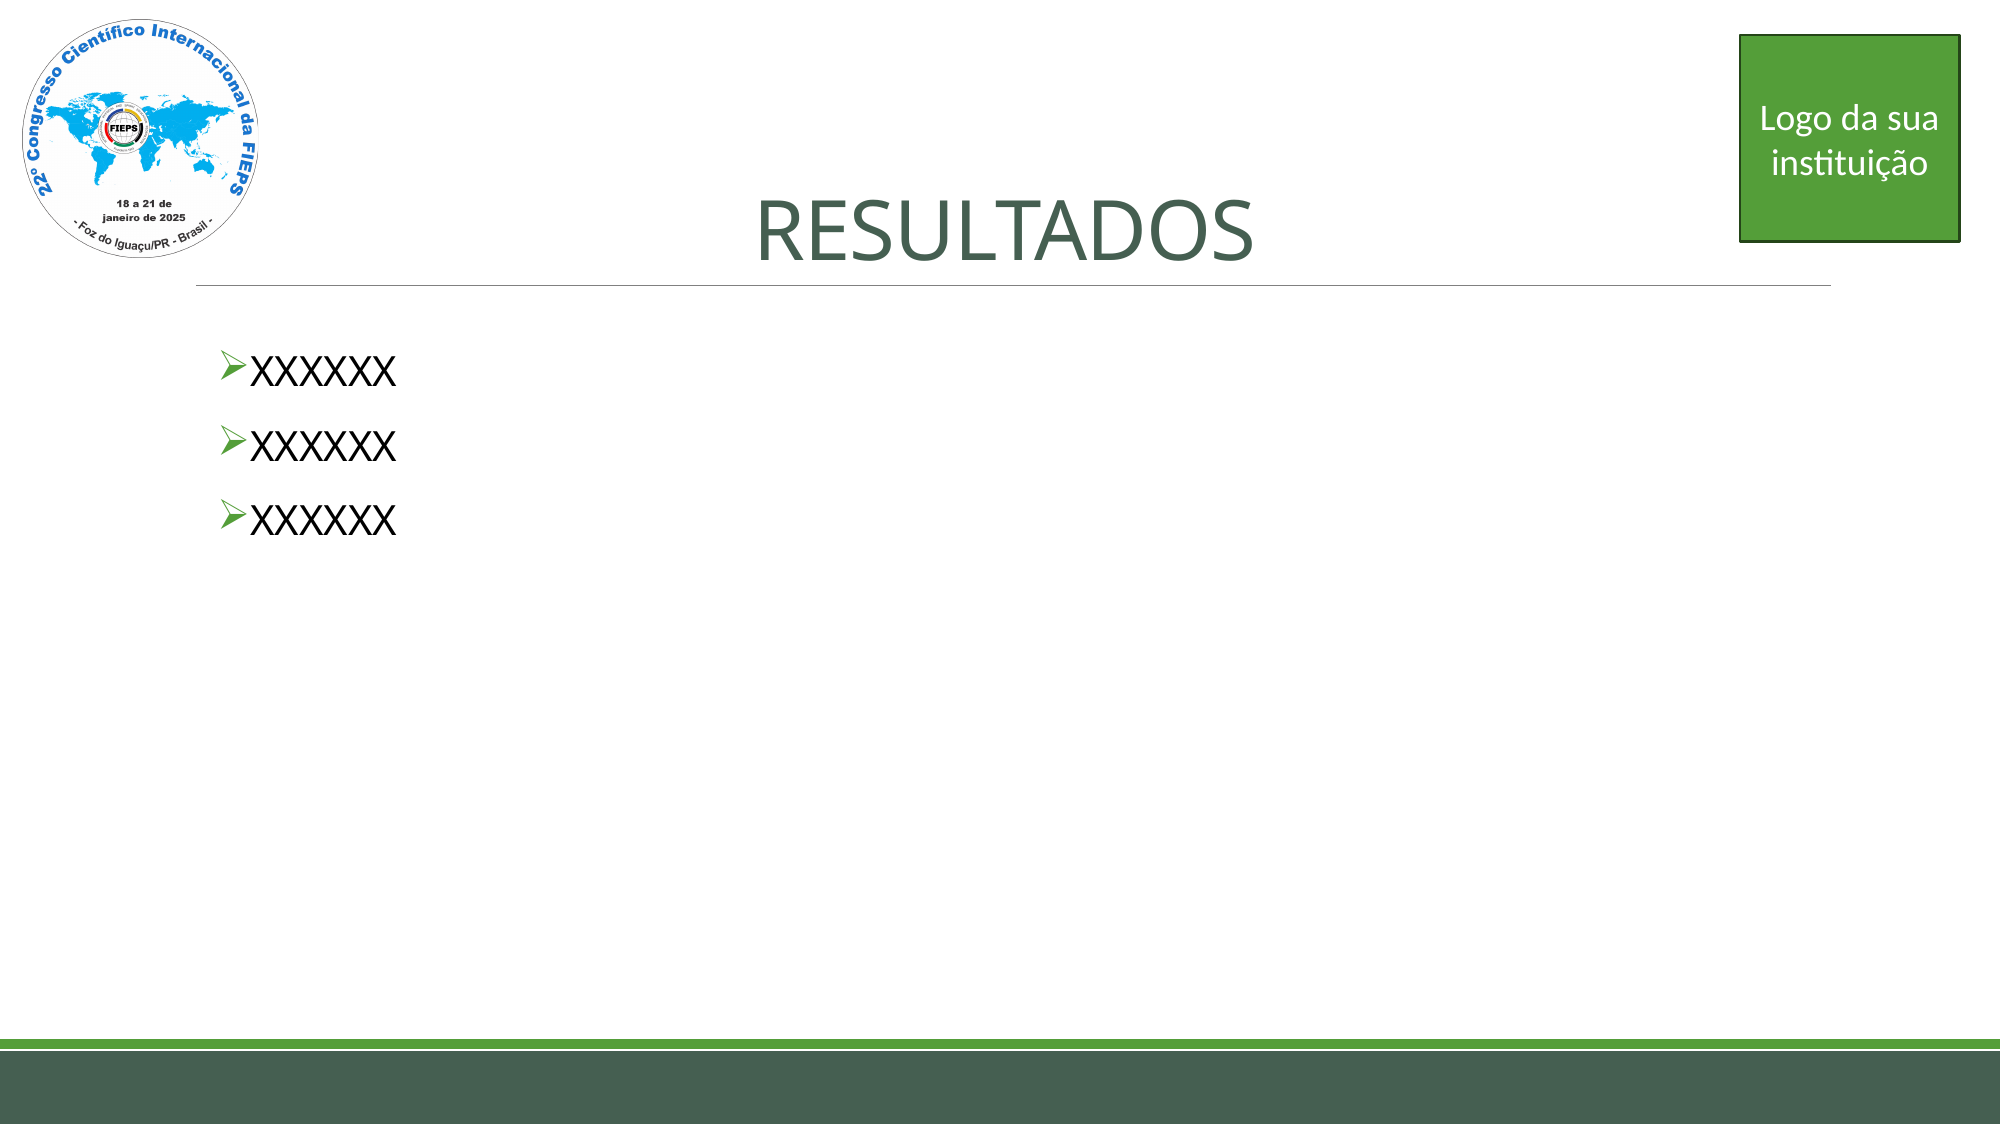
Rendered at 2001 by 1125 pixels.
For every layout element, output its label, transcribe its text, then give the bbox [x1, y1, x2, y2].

text_box [22, 19, 259, 258]
text_box Logo da sua instituição [1739, 34, 1961, 243]
text_box [0, 1049, 2000, 1125]
title RESULTADOS [180, 47, 1830, 285]
text_box XXXXXX XXXXXX XXXXXX [202, 343, 1815, 983]
